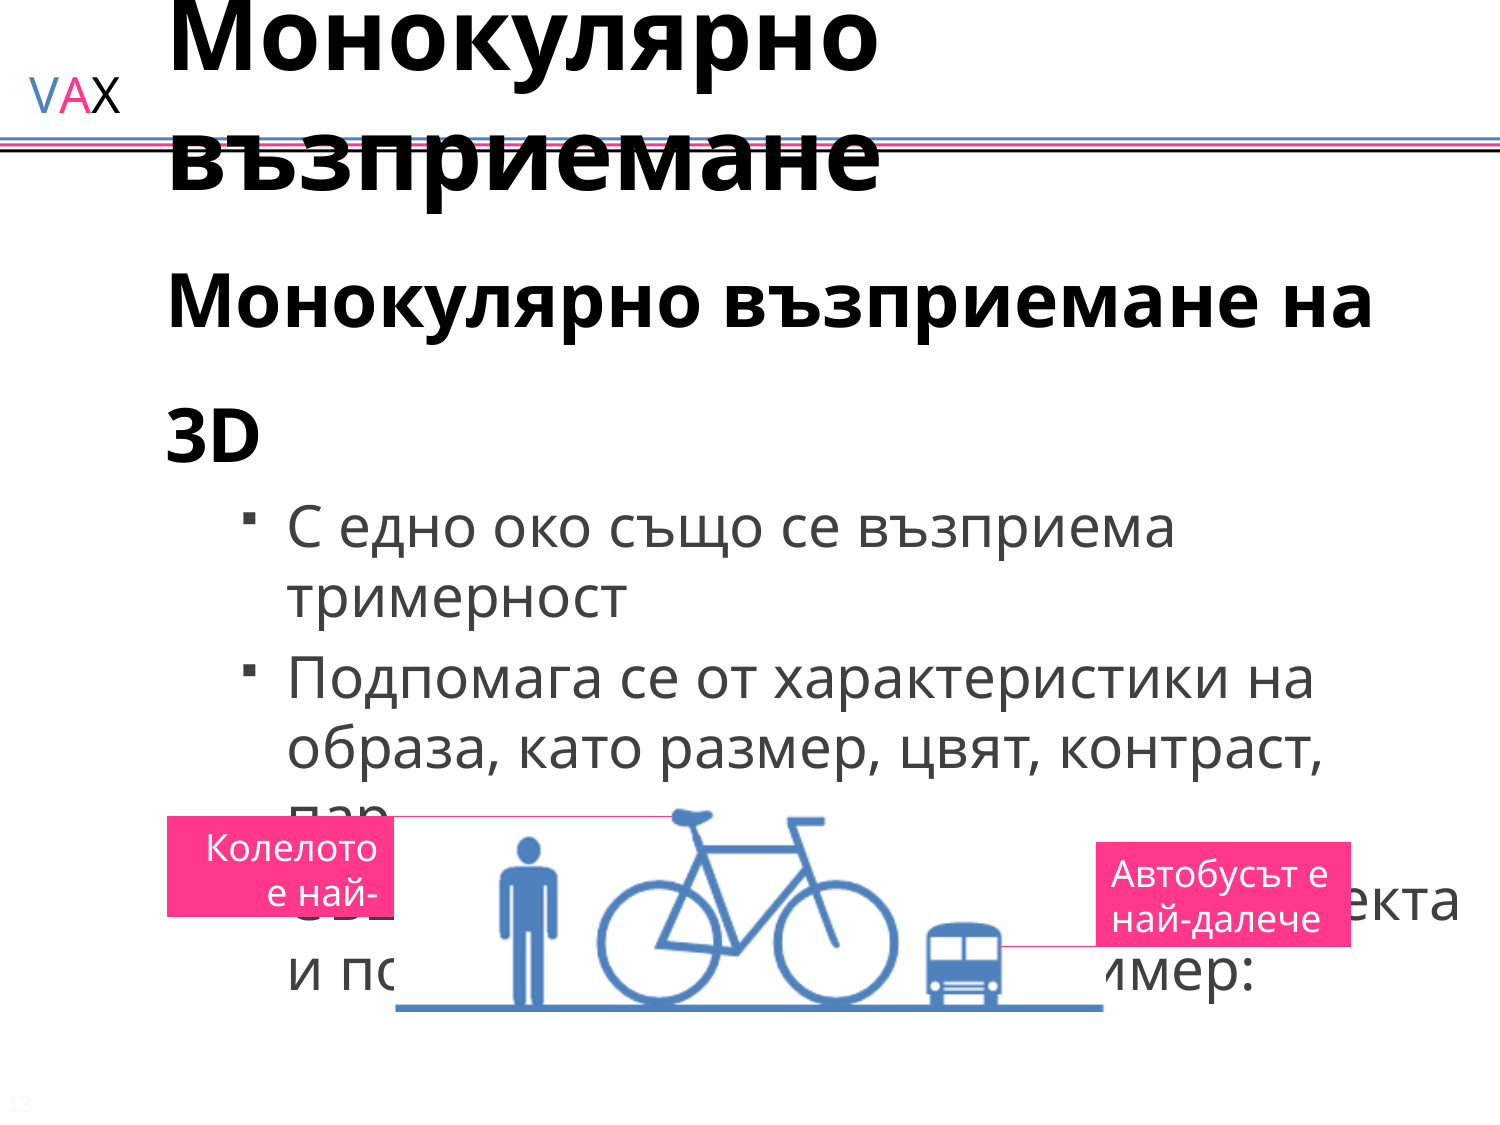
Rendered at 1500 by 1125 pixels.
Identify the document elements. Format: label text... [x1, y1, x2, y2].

title Монокулярно възприемане [0, 37, 1500, 144]
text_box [999, 842, 1351, 947]
picture [394, 804, 1106, 1012]
list Монокулярно възприемане на 3D С едно око също се възприема тримерност Подпомага се от характеристики на образа, като размер, цвят, контраст, паралакс, шарка Също подпомага поведението на обекта и познанията ни за него, пример: [150, 200, 1488, 1113]
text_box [167, 816, 672, 917]
